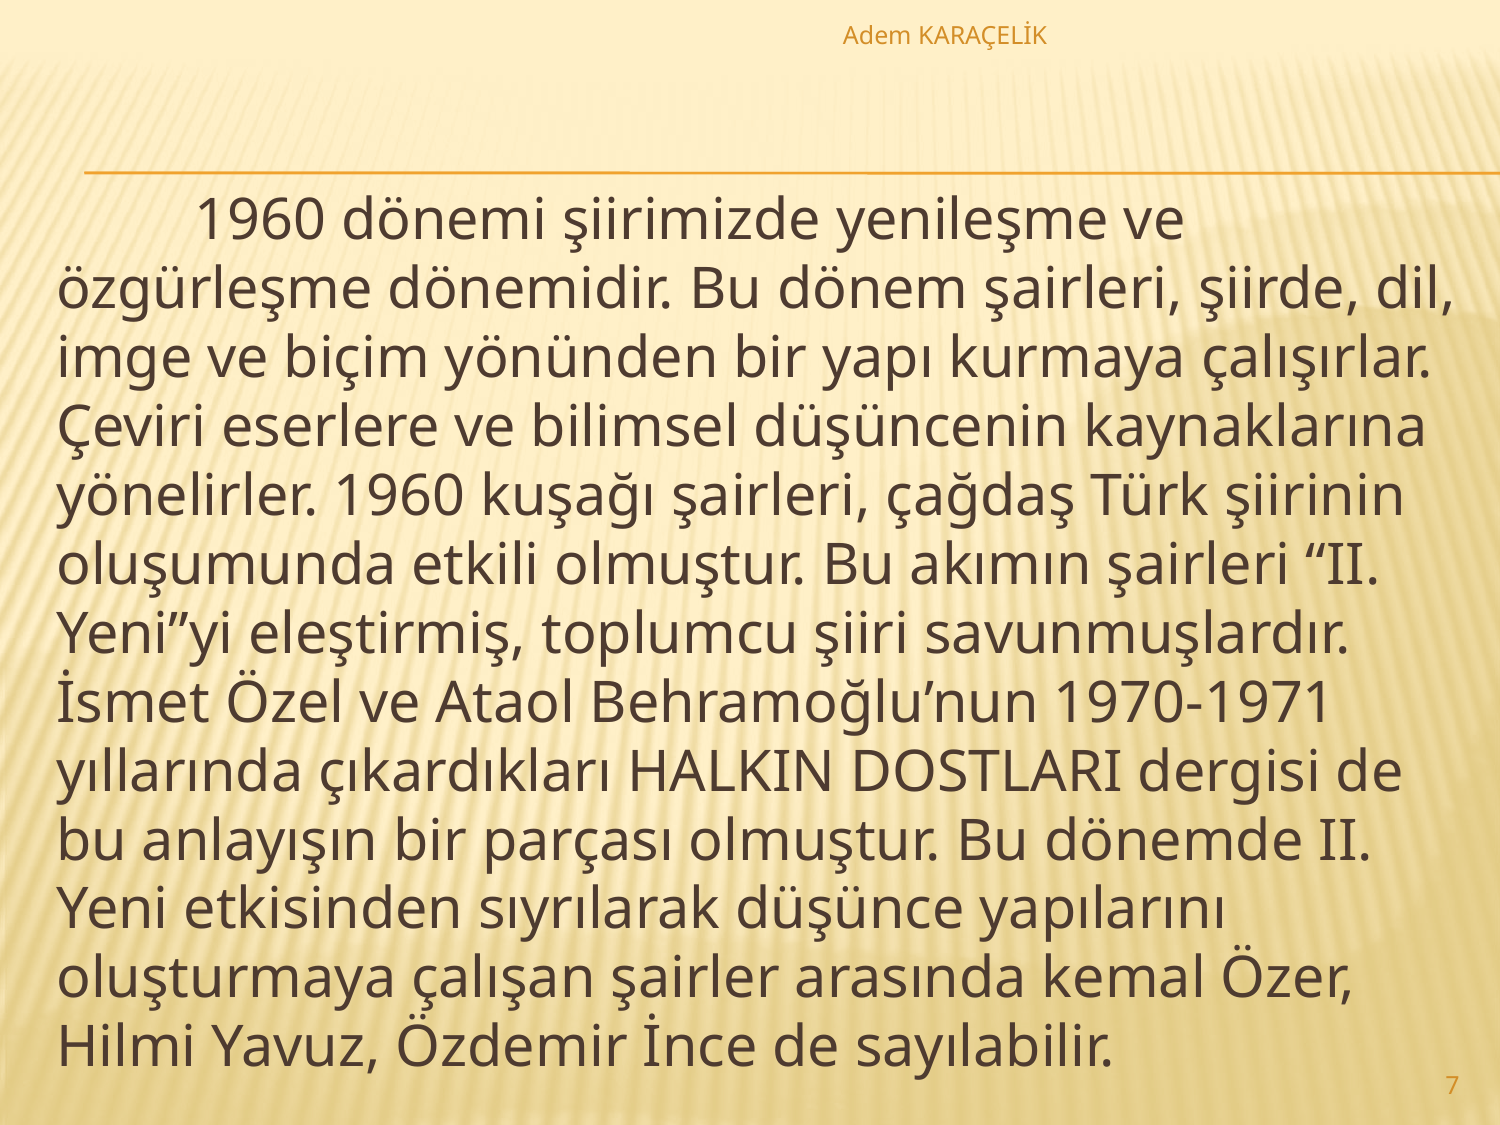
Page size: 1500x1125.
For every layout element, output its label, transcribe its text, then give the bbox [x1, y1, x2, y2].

footer Adem KARAÇELİK [587, 12, 1063, 60]
list 1960 dönemi şiirimizde yenileşme ve özgürleşme dönemidir. Bu dönem şairleri, şiirde, dil, imge ve biçim yönünden bir yapı kurmaya çalışırlar. Çeviri eserlere ve bilimsel düşüncenin kaynaklarına yönelirler. 1960 kuşağı şairleri, çağdaş Türk şiirinin oluşumunda etkili olmuştur. Bu akımın şairleri “II. Yeni”yi eleştirmiş, toplumcu şiiri savunmuşlardır. İsmet Özel ve Ataol Behramoğlu’nun 1970-1971 yıllarında çıkardıkları HALKIN DOSTLARI dergisi de bu anlayışın bir parçası olmuştur. Bu dönemde II. Yeni etkisinden sıyrılarak düşünce yapılarını oluşturmaya çalışan şairler arasında kemal Özer, Hilmi Yavuz, Özdemir İnce de sayılabilir. [40, 172, 1483, 1107]
slide_number 7 [1350, 1061, 1475, 1103]
